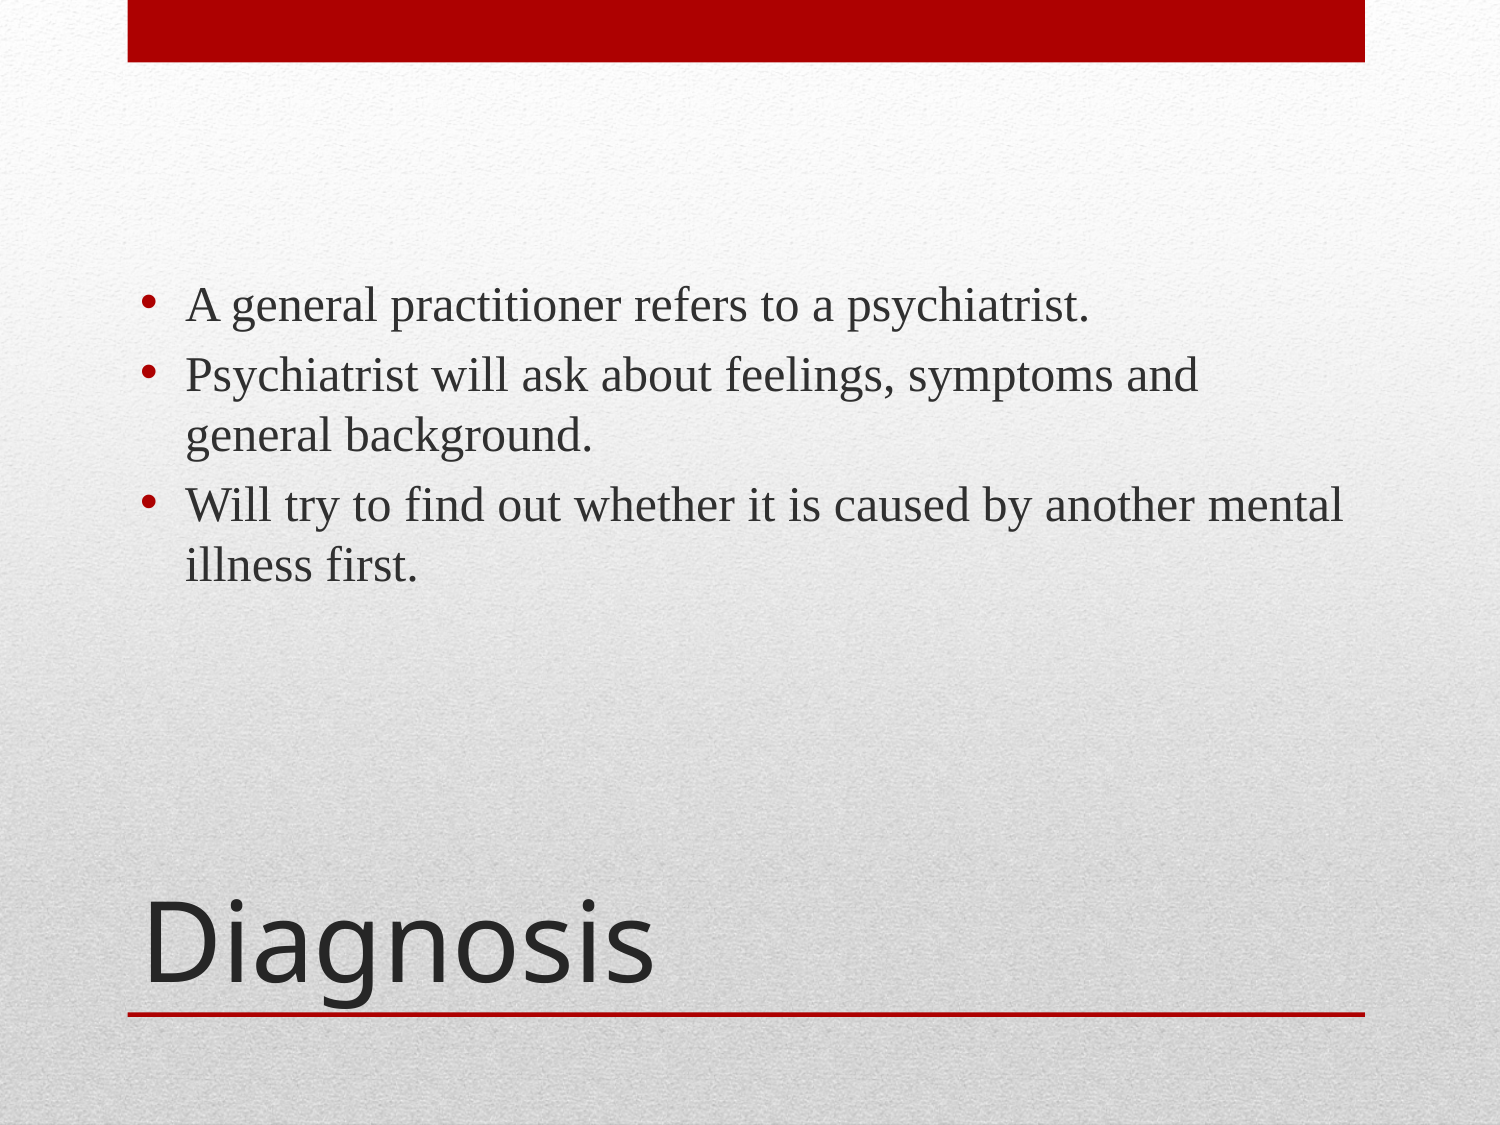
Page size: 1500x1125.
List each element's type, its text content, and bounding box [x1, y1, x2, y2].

list A general practitioner refers to a psychiatrist. Psychiatrist will ask about feelings, symptoms and general background. Will try to find out whether it is caused by another mental illness first. [125, 112, 1363, 750]
title Diagnosis [125, 750, 1238, 1013]
